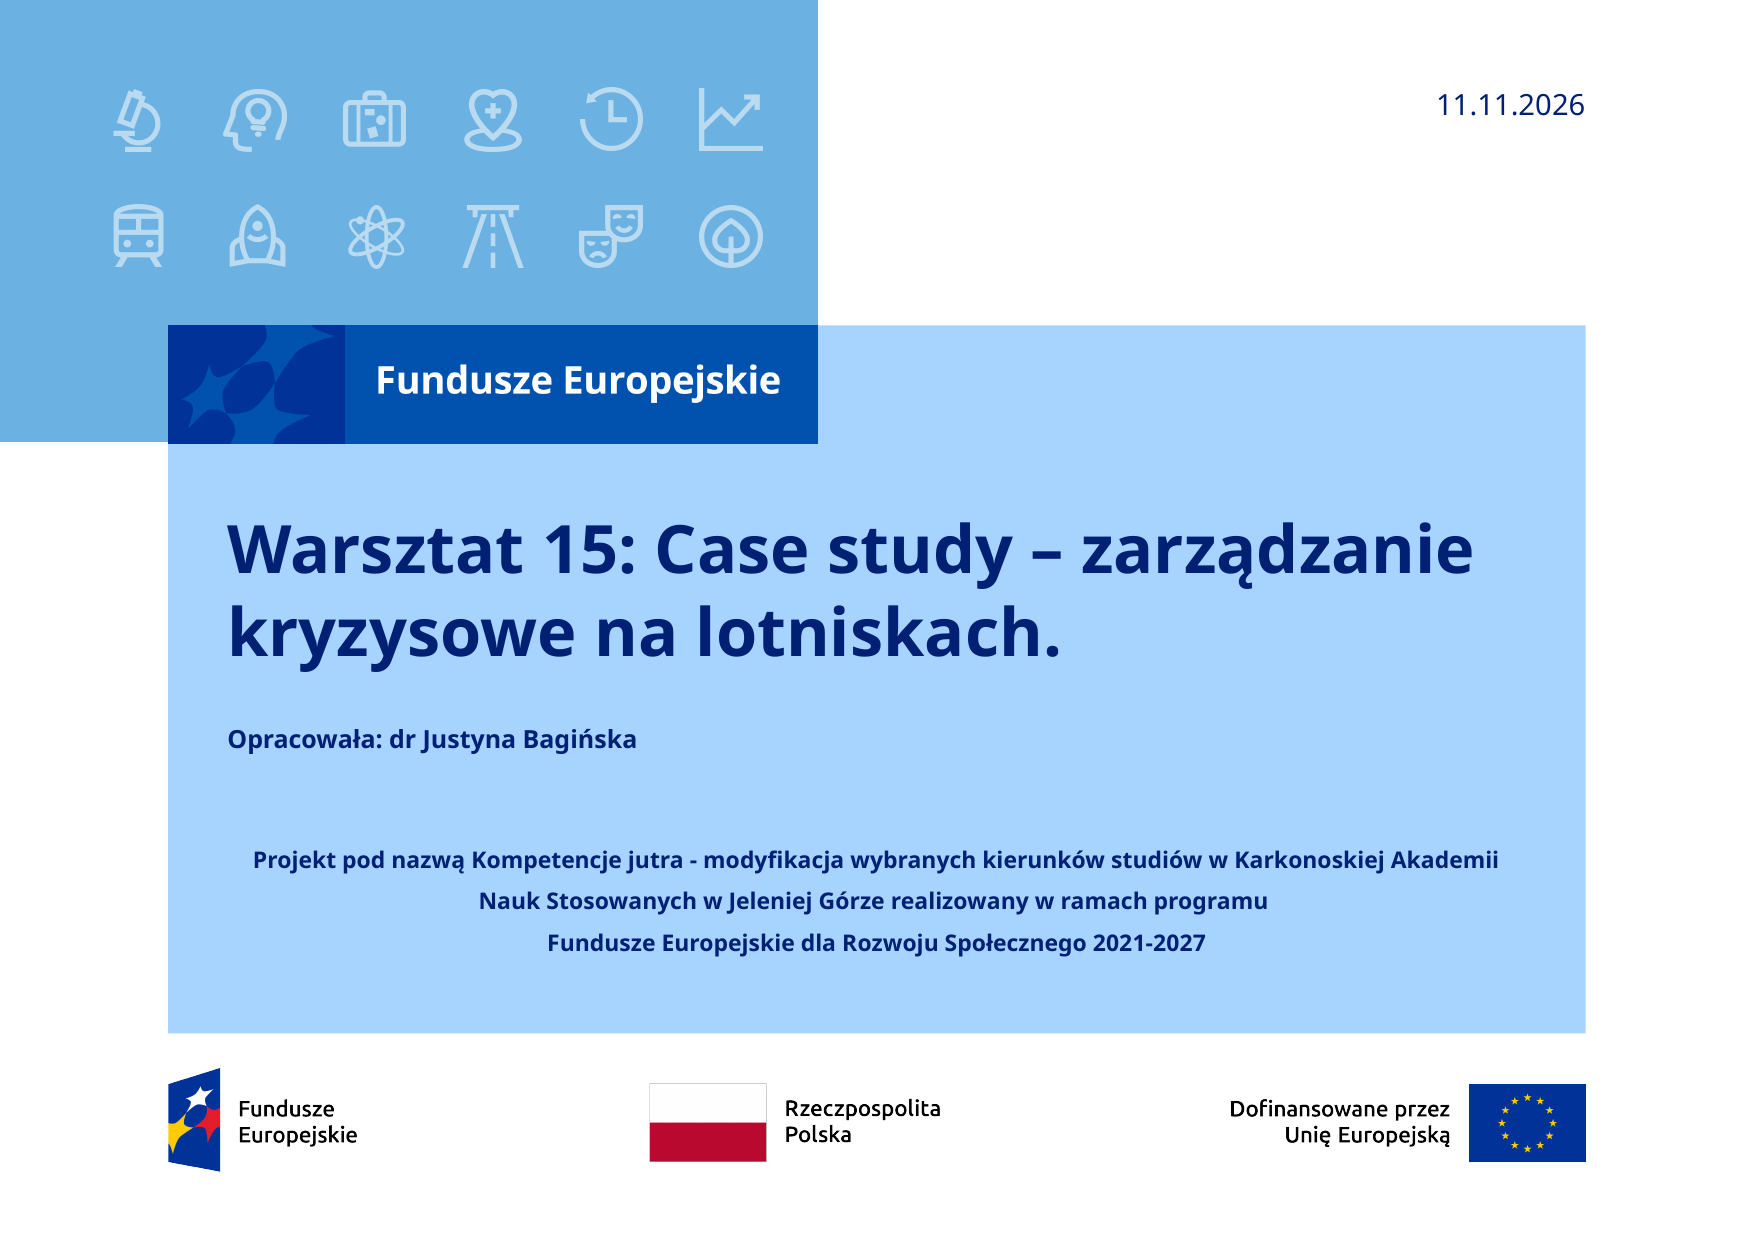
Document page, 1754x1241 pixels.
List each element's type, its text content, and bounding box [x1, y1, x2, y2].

subtitle Projekt pod nazwą Kompetencje jutra - modyfikacja wybranych kierunków studiów w Karkonoskiej Akademii Nauk Stosowanych w Jeleniej Górze realizowany w ramach programu Fundusze Europejskie dla Rozwoju Społecznego 2021-2027 [227, 797, 1527, 975]
picture [610, 1044, 979, 1201]
picture [129, 1045, 396, 1201]
picture [1192, 1045, 1625, 1201]
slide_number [1290, 88, 1586, 146]
picture [168, 325, 818, 444]
title Warsztat 15: Case study – zarządzanie kryzysowe na lotniskach. Opracowała: dr Justyna Bagińska [227, 503, 1527, 786]
